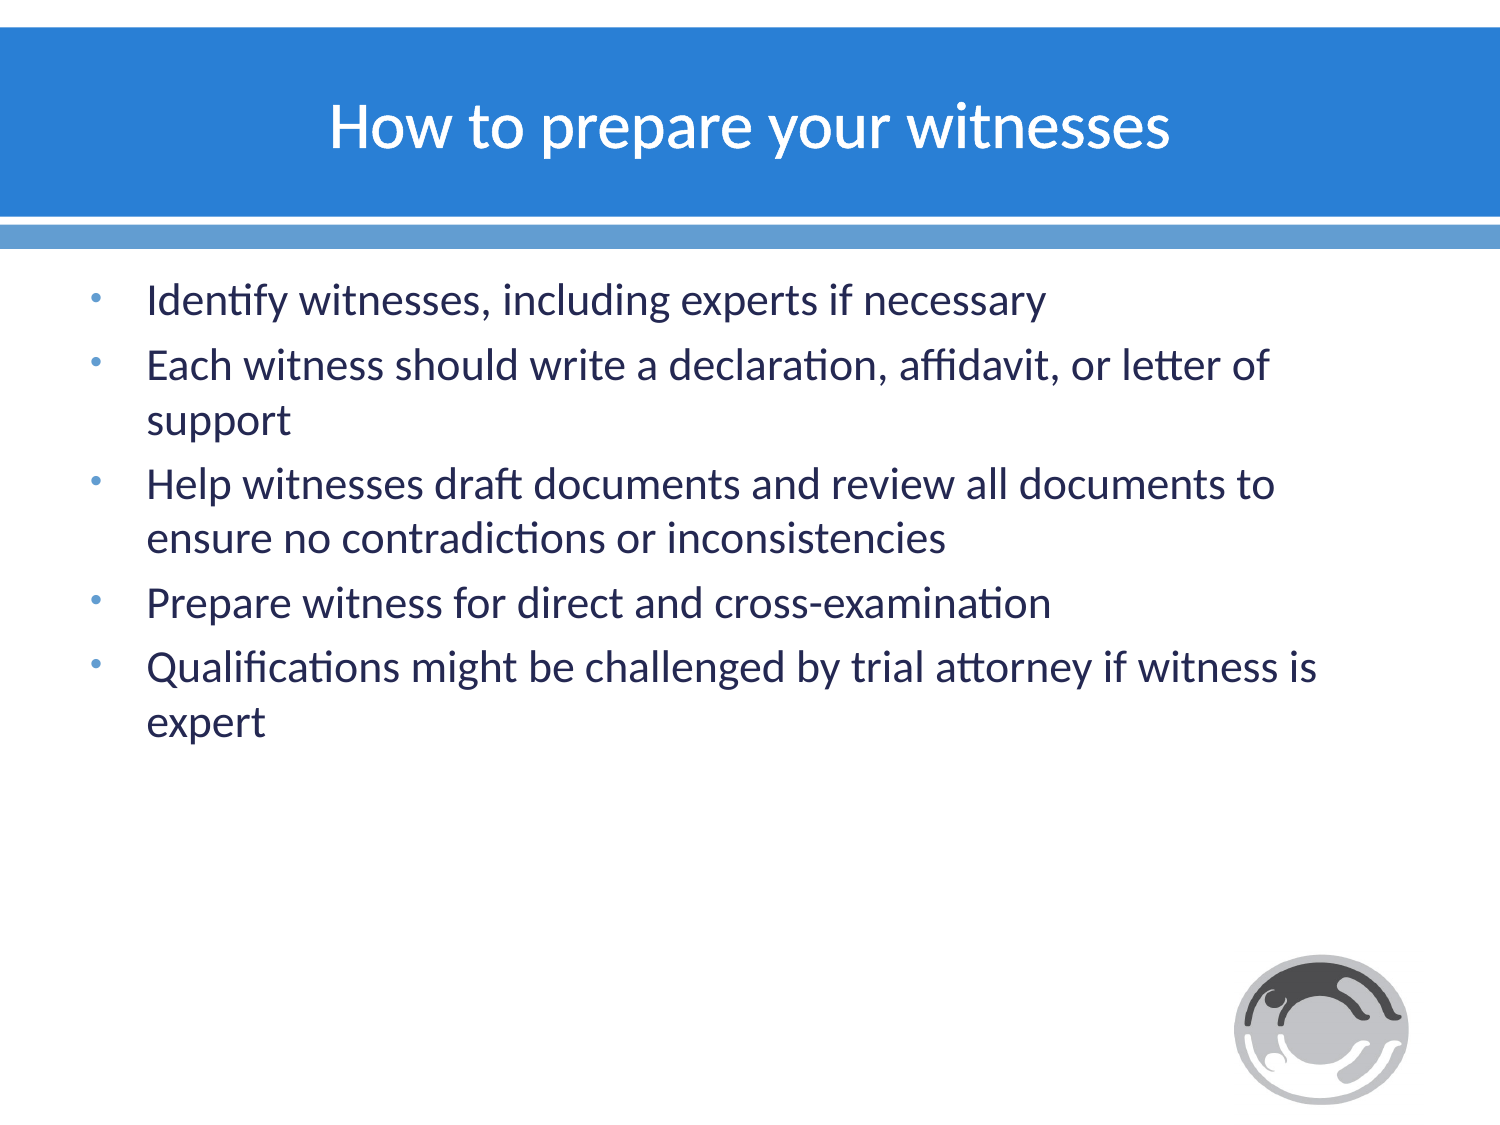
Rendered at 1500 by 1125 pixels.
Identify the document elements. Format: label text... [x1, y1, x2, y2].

list Identify witnesses, including experts if necessary Each witness should write a declaration, affidavit, or letter of support Help witnesses draft documents and review all documents to ensure no contradictions or inconsistencies Prepare witness for direct and cross-examination Qualifications might be challenged by trial attorney if witness is expert [75, 262, 1425, 1005]
title How to prepare your witnesses [75, 29, 1425, 213]
picture [1234, 1005, 1424, 1125]
